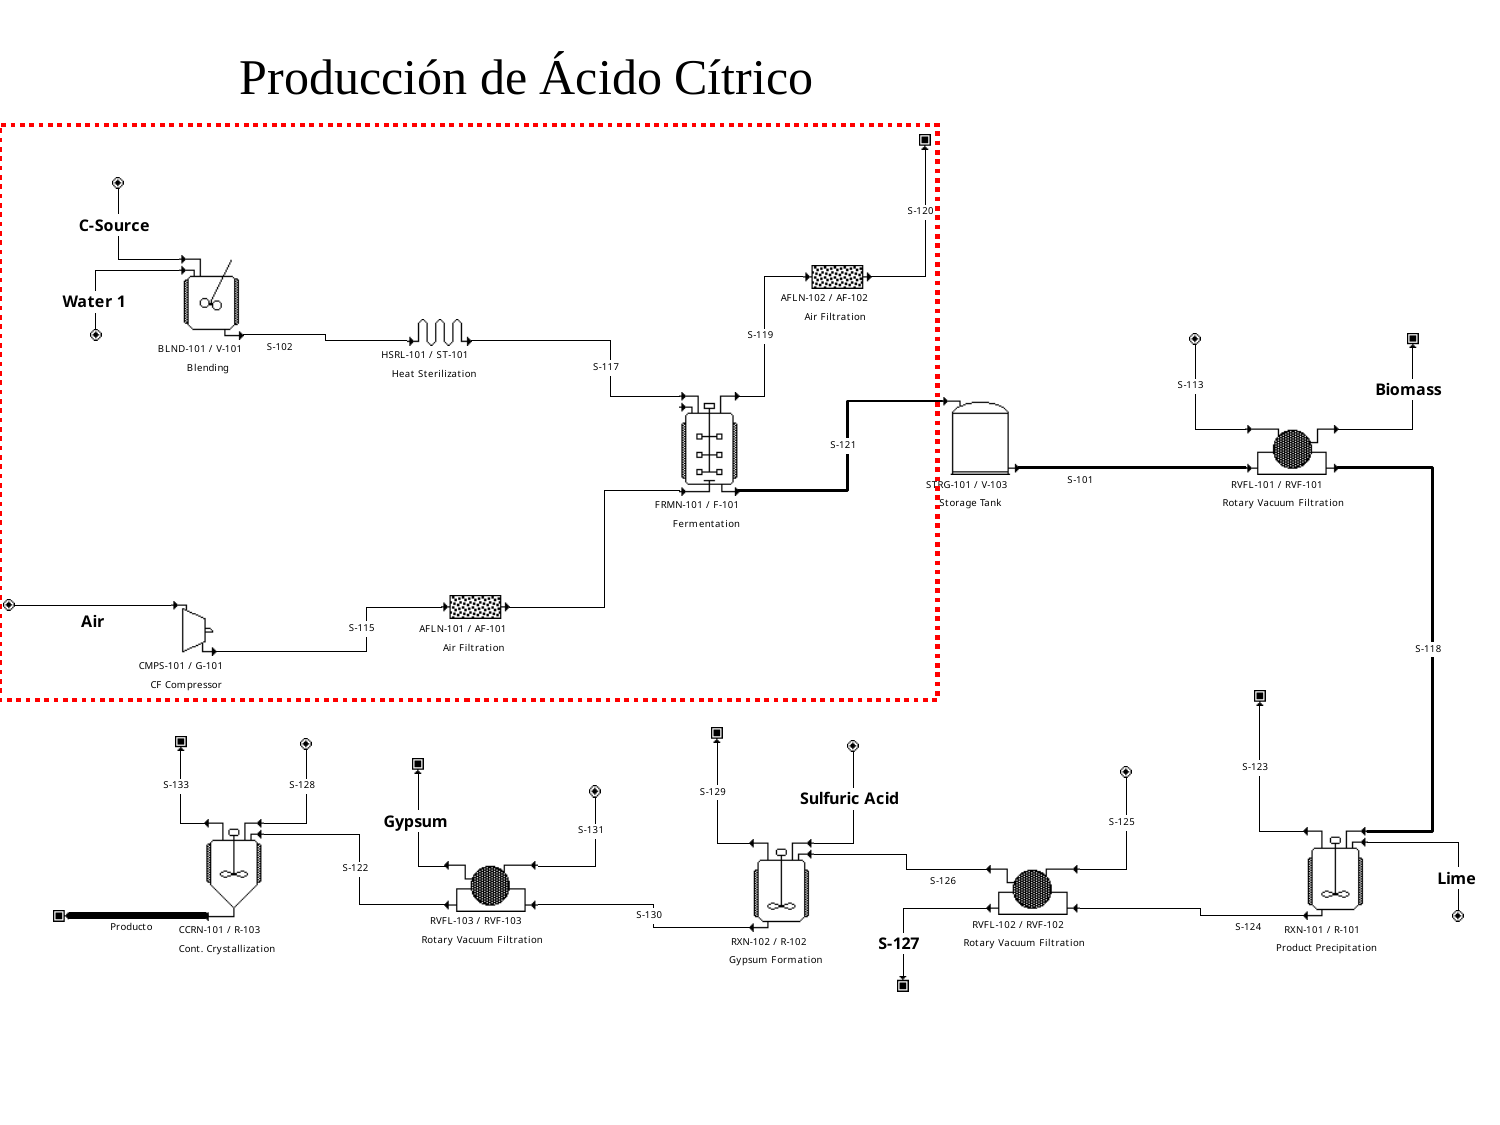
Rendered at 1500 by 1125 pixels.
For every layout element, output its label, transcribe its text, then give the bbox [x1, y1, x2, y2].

text_box [0, 125, 938, 131]
text_box Producción de Ácido Cítrico [225, 37, 1400, 113]
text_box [0, 133, 1500, 992]
